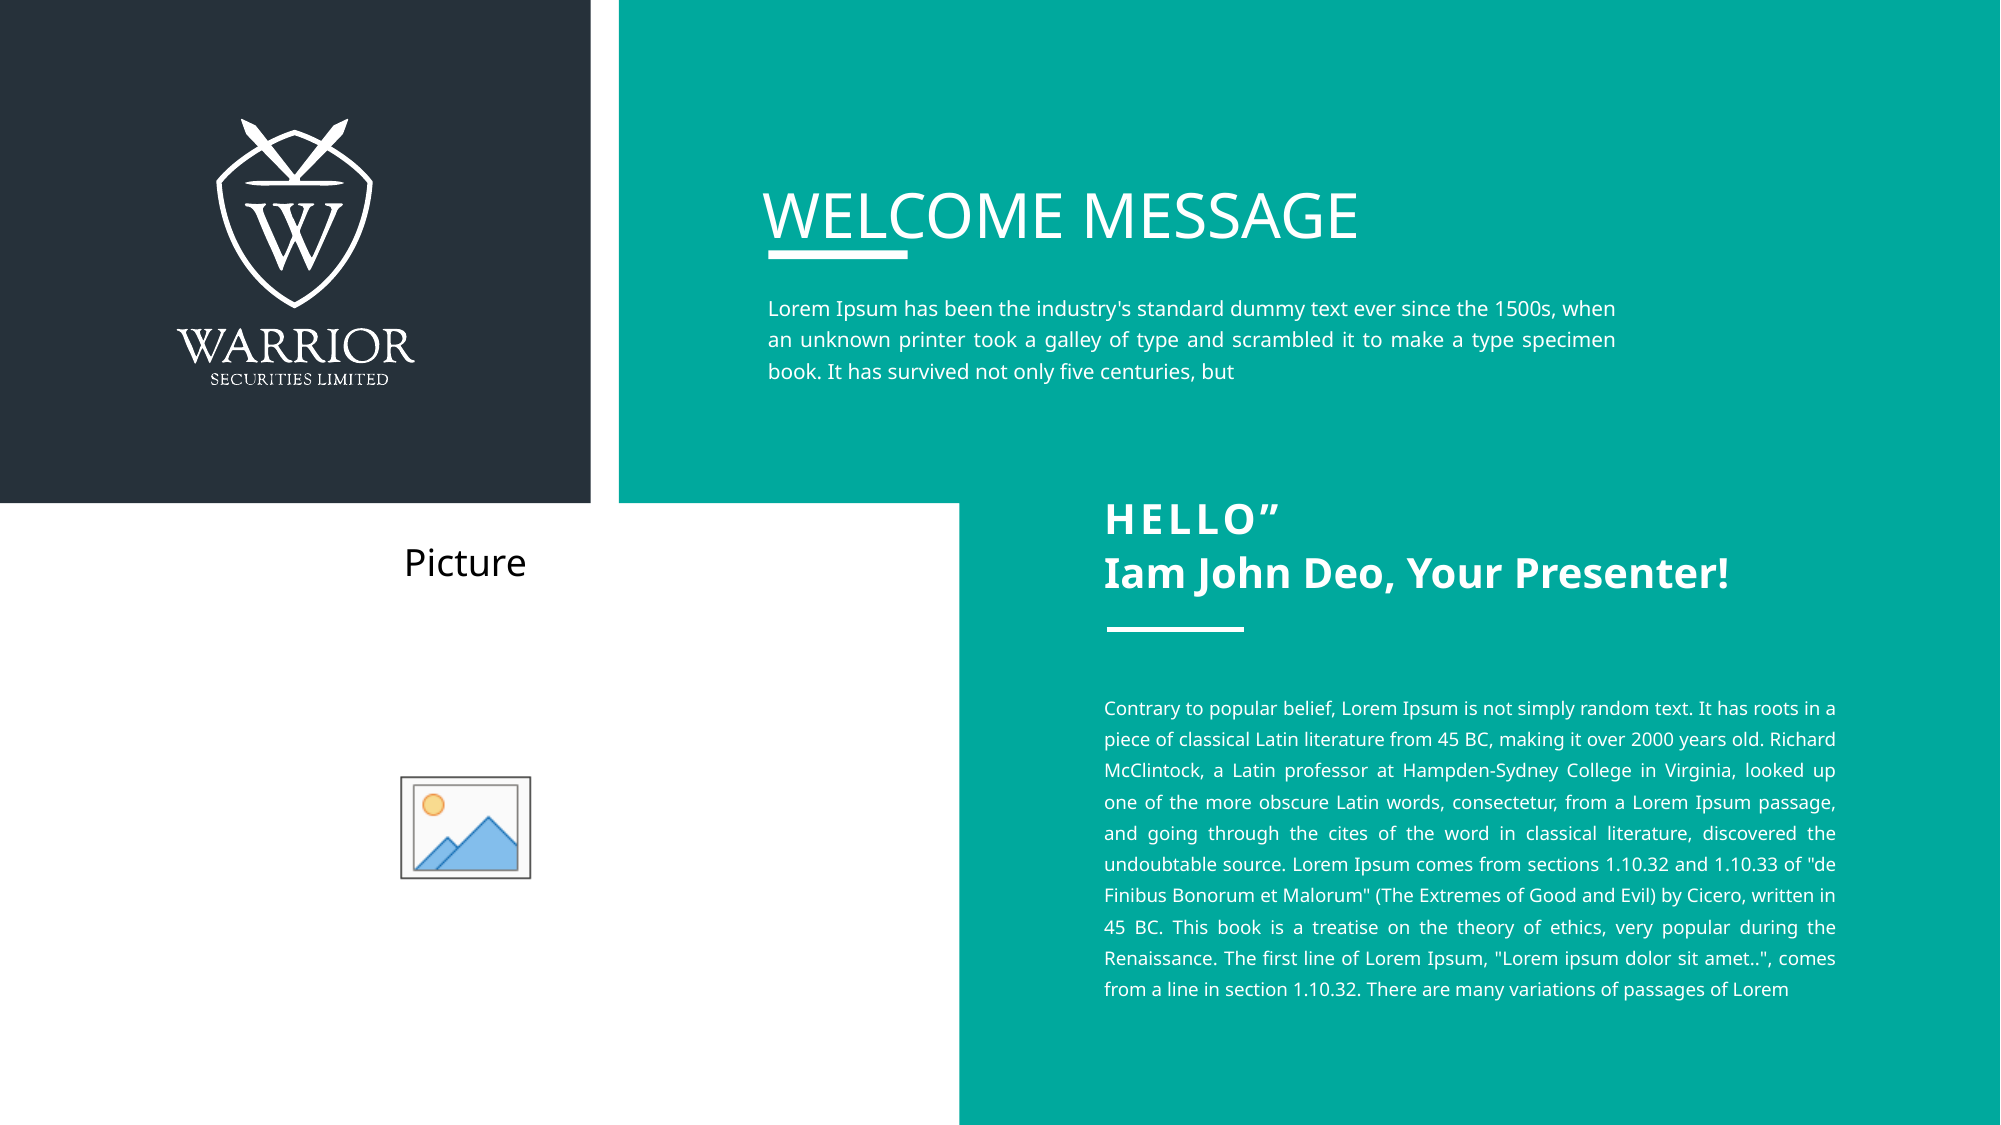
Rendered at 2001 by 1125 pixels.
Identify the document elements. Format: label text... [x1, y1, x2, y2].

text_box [1089, 485, 1776, 630]
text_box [747, 139, 1631, 392]
text_box Contrary to popular belief, Lorem Ipsum is not simply random text. It has roots in a piece of classical Latin literature from 45 BC, making it over 2000 years old. Richard McClintock, a Latin professor at Hampden-Sydney College in Virginia, looked up one of the more obscure Latin words, consectetur, from a Lorem Ipsum passage, and going through the cites of the word in classical literature, discovered the undoubtable source. Lorem Ipsum comes from sections 1.10.32 and 1.10.33 of "de Finibus Bonorum et Malorum" (The Extremes of Good and Evil) by Cicero, written in 45 BC. This book is a treatise on the theory of ethics, very popular during the Renaissance. The first line of Lorem Ipsum, "Lorem ipsum dolor sit amet..", comes from a line in section 1.10.32. There are many variations of passages of Lorem [1089, 680, 1850, 1008]
text_box [0, 0, 592, 504]
picture [0, 531, 932, 1125]
picture [175, 118, 415, 385]
text_box [618, 0, 2000, 1125]
